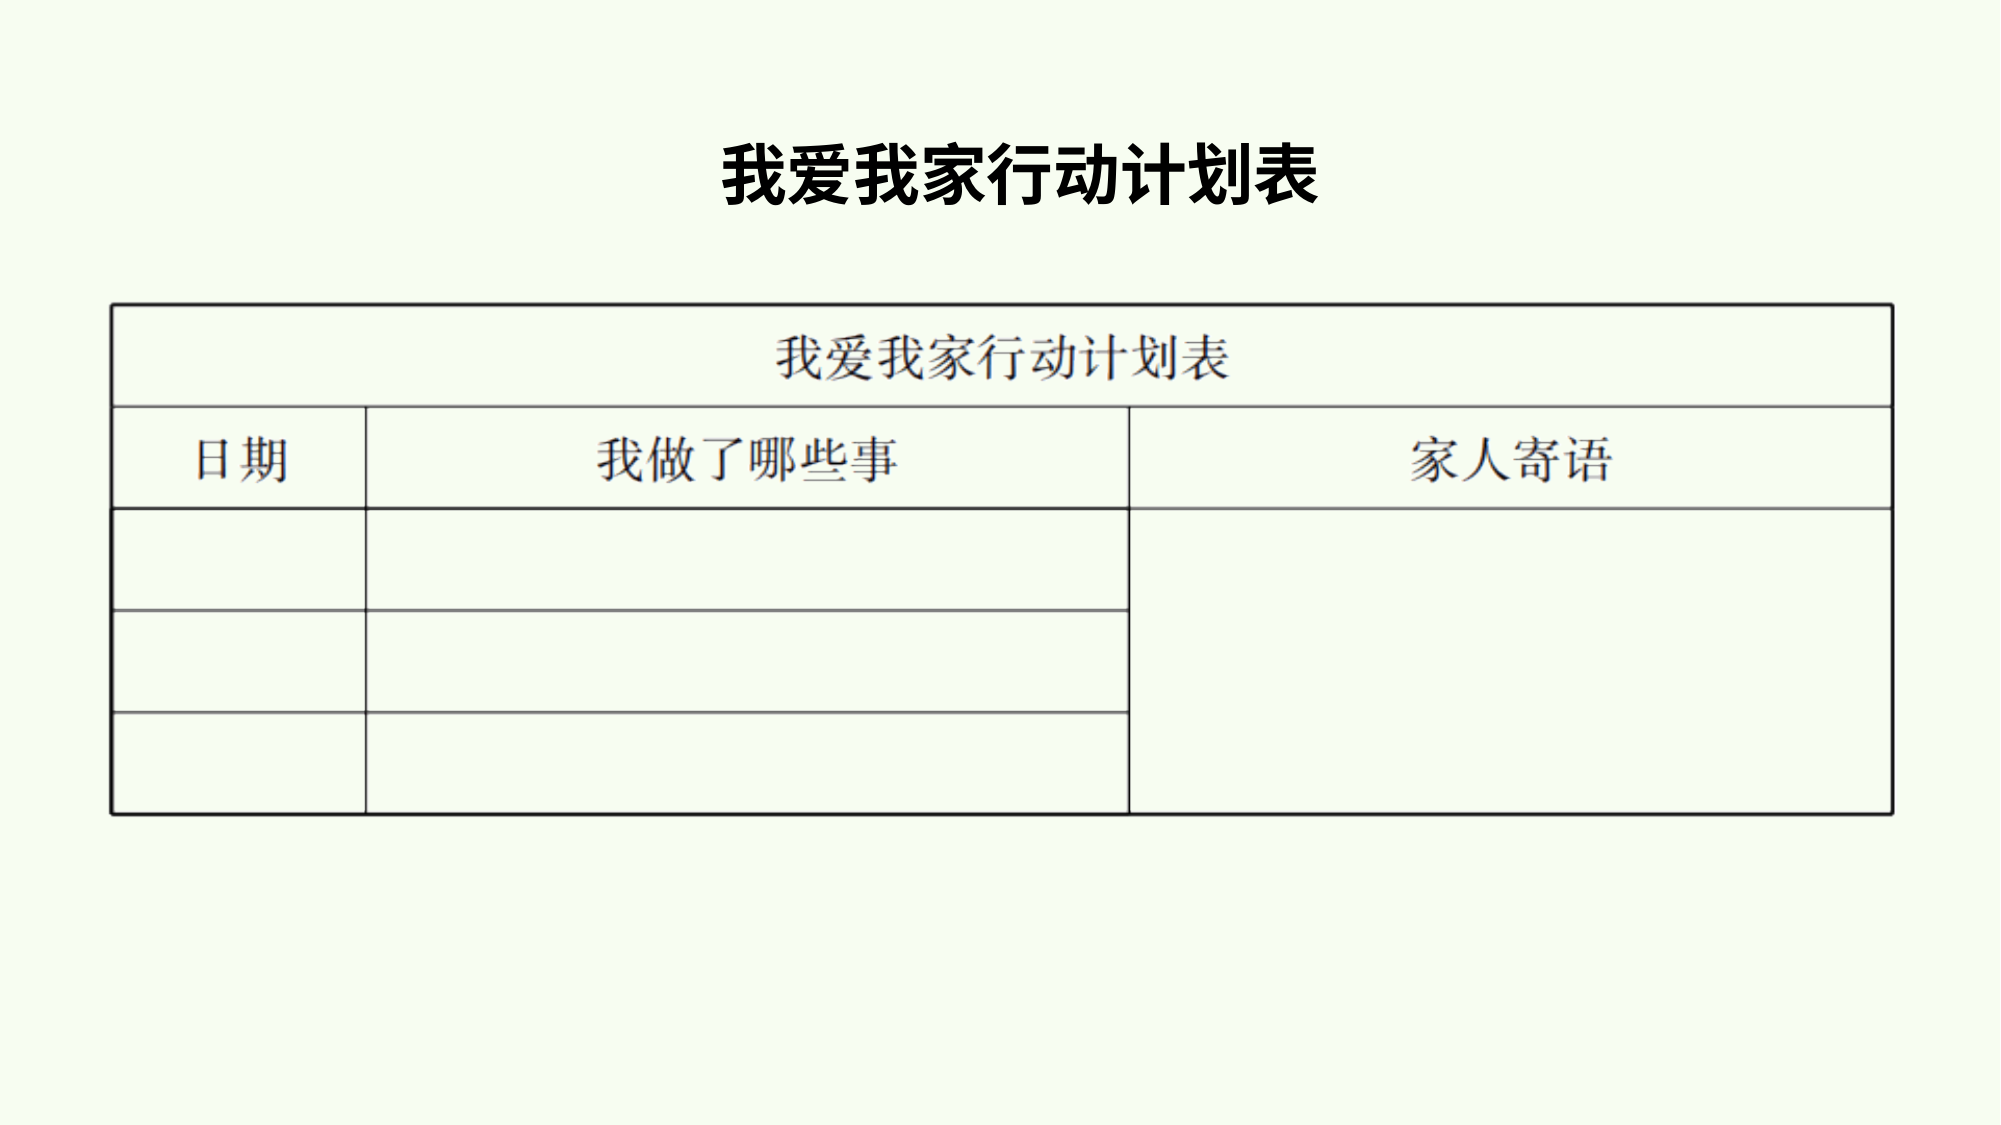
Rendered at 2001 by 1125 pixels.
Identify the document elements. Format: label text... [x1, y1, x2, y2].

text_box 我爱我家行动计划表 [705, 125, 1409, 220]
picture [103, 290, 1897, 832]
